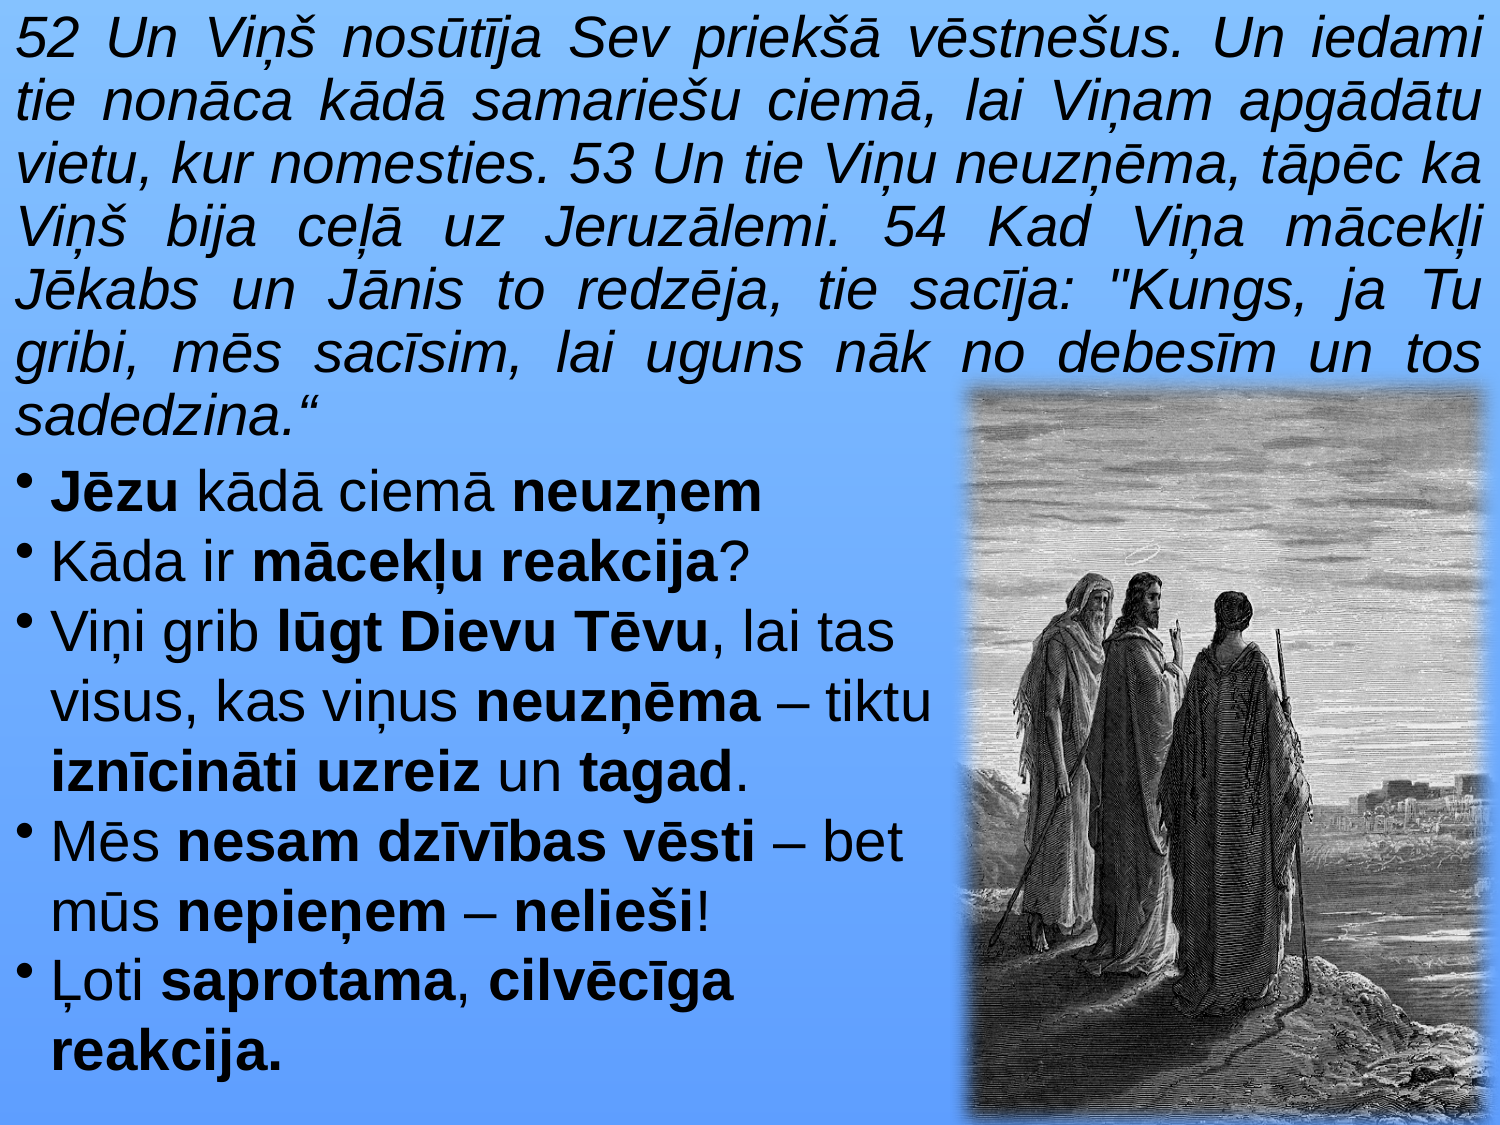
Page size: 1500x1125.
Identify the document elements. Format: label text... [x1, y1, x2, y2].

picture [948, 367, 1500, 1125]
text_box Jēzu kādā ciemā neuzņem Kāda ir mācekļu reakcija? Viņi grib lūgt Dievu Tēvu, lai tas visus, kas viņus neuzņēma – tiktu iznīcināti uzreiz un tagad. Mēs nesam dzīvības vēsti – bet mūs nepieņem – nelieši! Ļoti saprotama, cilvēcīga reakcija. [0, 445, 943, 1090]
list 52 Un Viņš nosūtīja Sev priekšā vēstnešus. Un iedami tie nonāca kādā samariešu ciemā, lai Viņam apgādātu vietu, kur nomesties. 53 Un tie Viņu neuzņēma, tāpēc ka Viņš bija ceļā uz Jeruzālemi. 54 Kad Viņa mācekļi Jēkabs un Jānis to redzēja, tie sacīja: "Kungs, ja Tu gribi, mēs sacīsim, lai uguns nāk no debesīm un tos sadedzina.“ [0, 0, 1500, 178]
